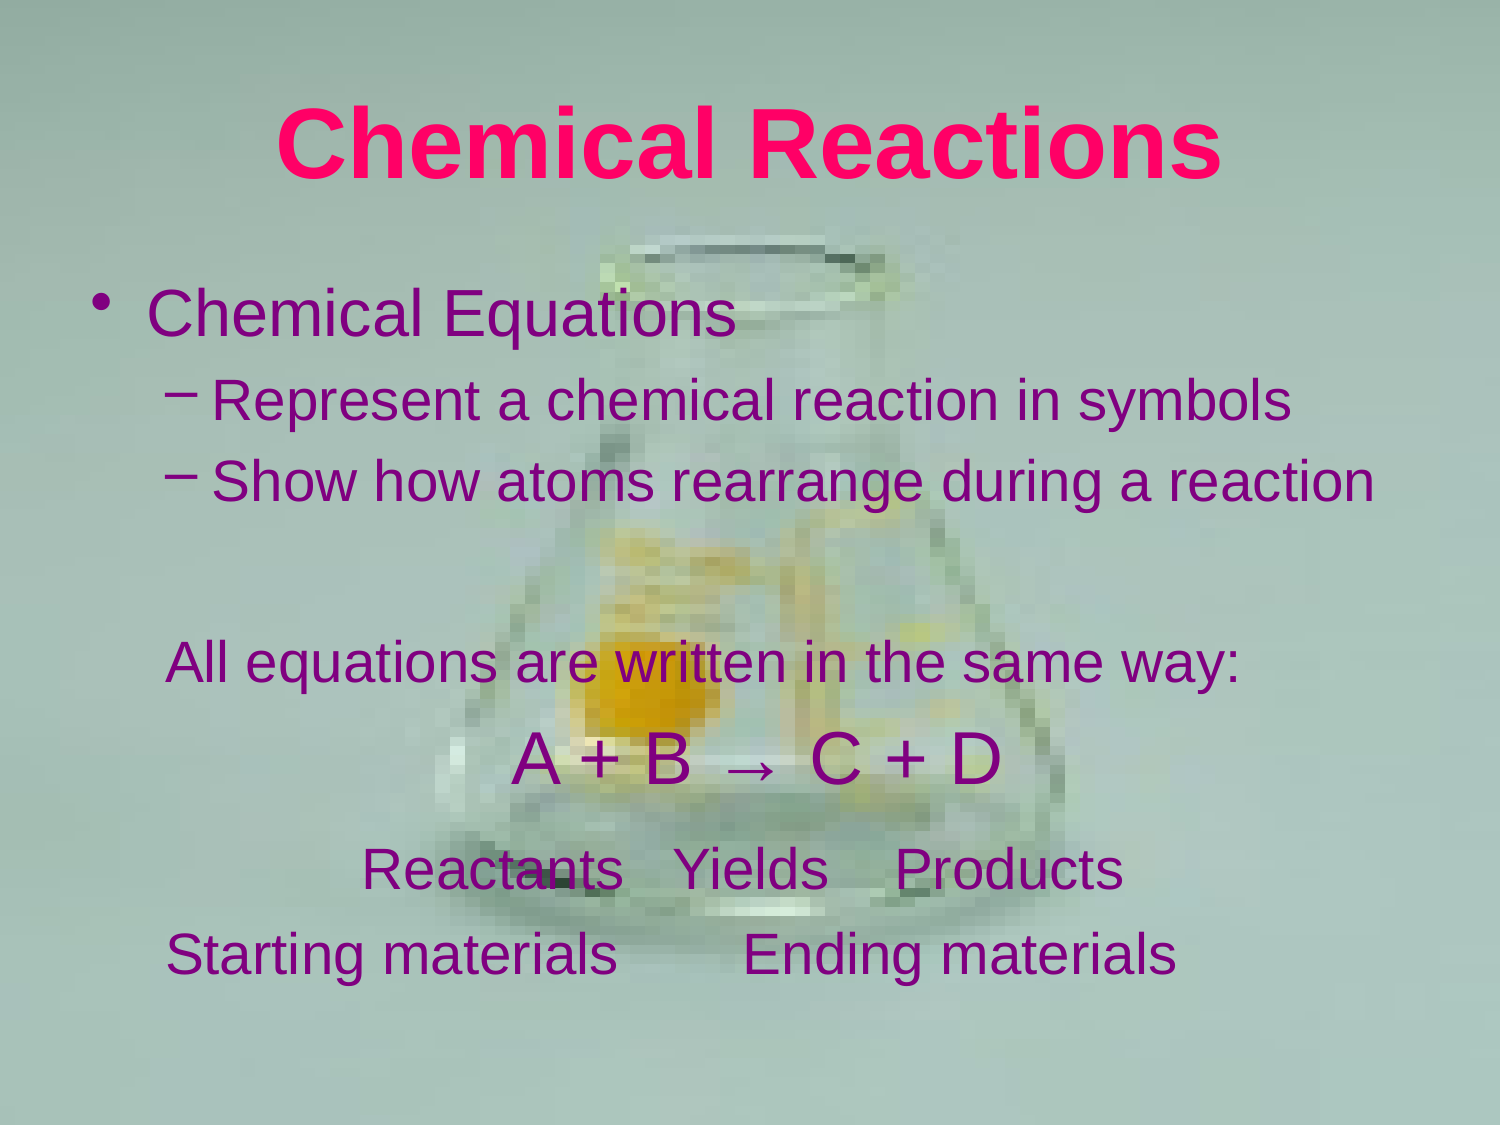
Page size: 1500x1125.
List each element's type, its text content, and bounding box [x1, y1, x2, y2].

list Chemical Equations Represent a chemical reaction in symbols Show how atoms rearrange during a reaction All equations are written in the same way: A + B → C + D Reactants Yields Products Starting materials Ending materials [74, 262, 1426, 1006]
picture [0, 0, 1500, 1125]
title Chemical Reactions [74, 44, 1426, 233]
